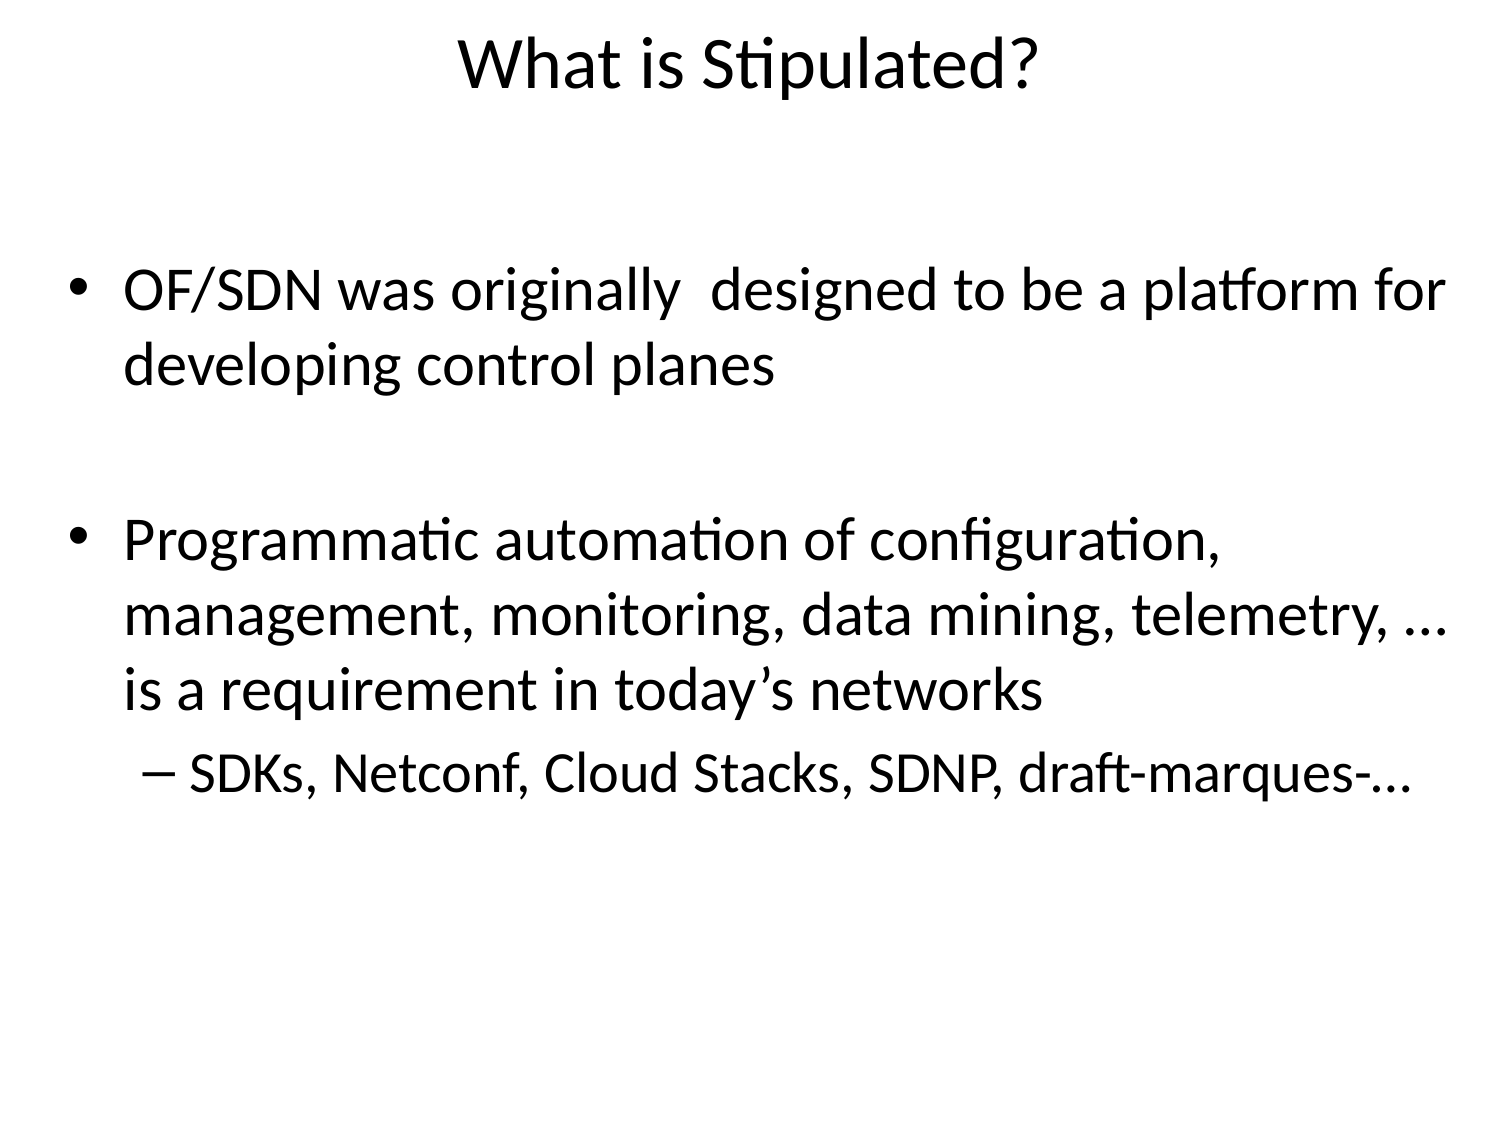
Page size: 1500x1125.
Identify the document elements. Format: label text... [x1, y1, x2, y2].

list OF/SDN was originally designed to be a platform for developing control planes Programmatic automation of configuration, management, monitoring, data mining, telemetry, … is a requirement in today’s networks SDKs, Netconf, Cloud Stacks, SDNP, draft-marques-… [52, 158, 1469, 1125]
title What is Stipulated? [75, 6, 1425, 112]
